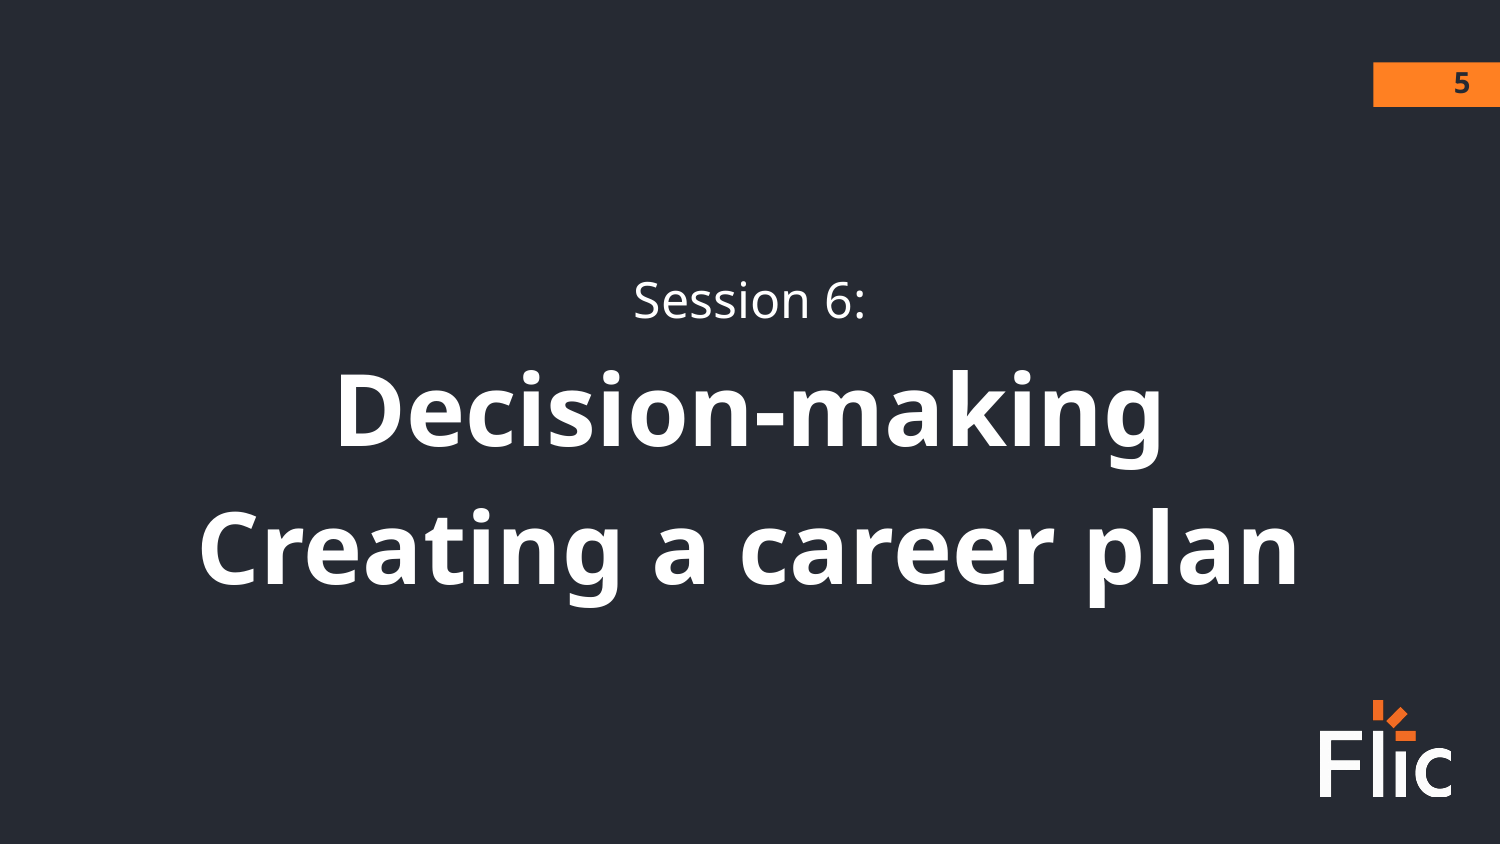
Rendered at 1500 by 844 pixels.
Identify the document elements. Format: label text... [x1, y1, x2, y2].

picture [1320, 746, 1451, 797]
slide_number ‹#› [1423, 66, 1500, 104]
text_box Session 6: Decision-making Creating a career plan [0, 244, 1500, 746]
